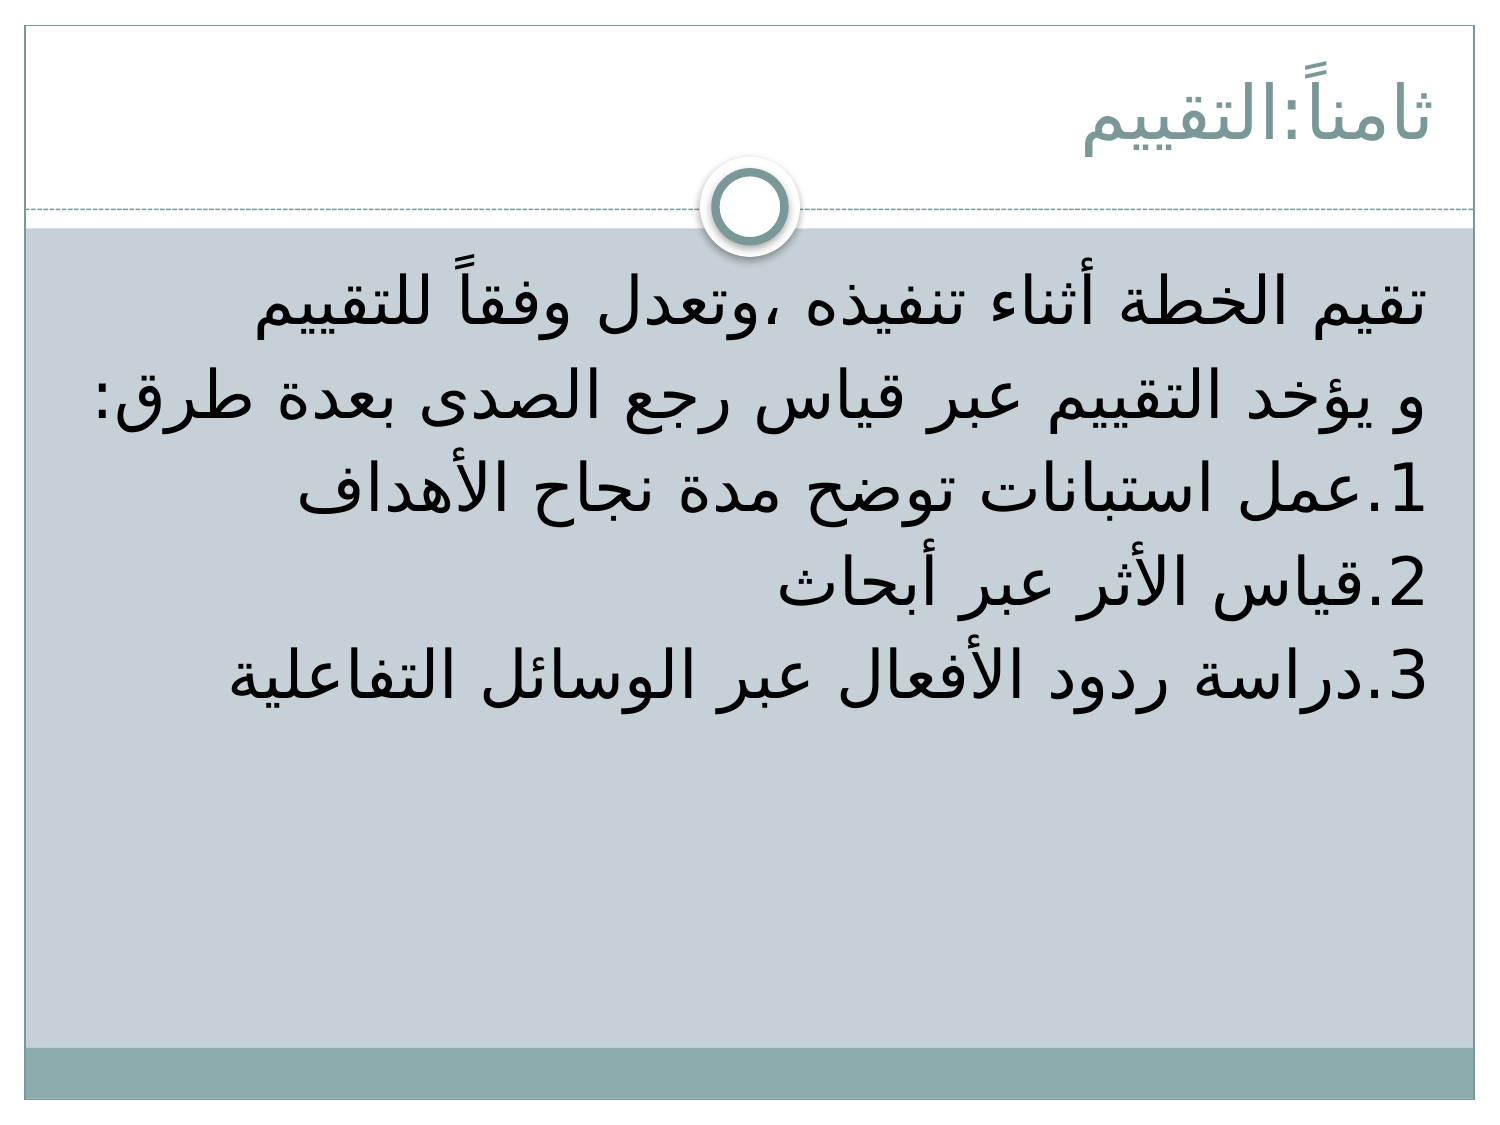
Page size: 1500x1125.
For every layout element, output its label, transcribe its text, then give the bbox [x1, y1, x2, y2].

title ثامناً:التقييم [49, 37, 1450, 162]
list تقيم الخطة أثناء تنفيذه ،وتعدل وفقاً للتقييم و يؤخد التقييم عبر قياس رجع الصدى بعدة طرق: 1.عمل استبانات توضح مدة نجاح الأهداف 2.قياس الأثر عبر أبحاث 3.دراسة ردود الأفعال عبر الوسائل التفاعلية [49, 250, 1445, 1001]
